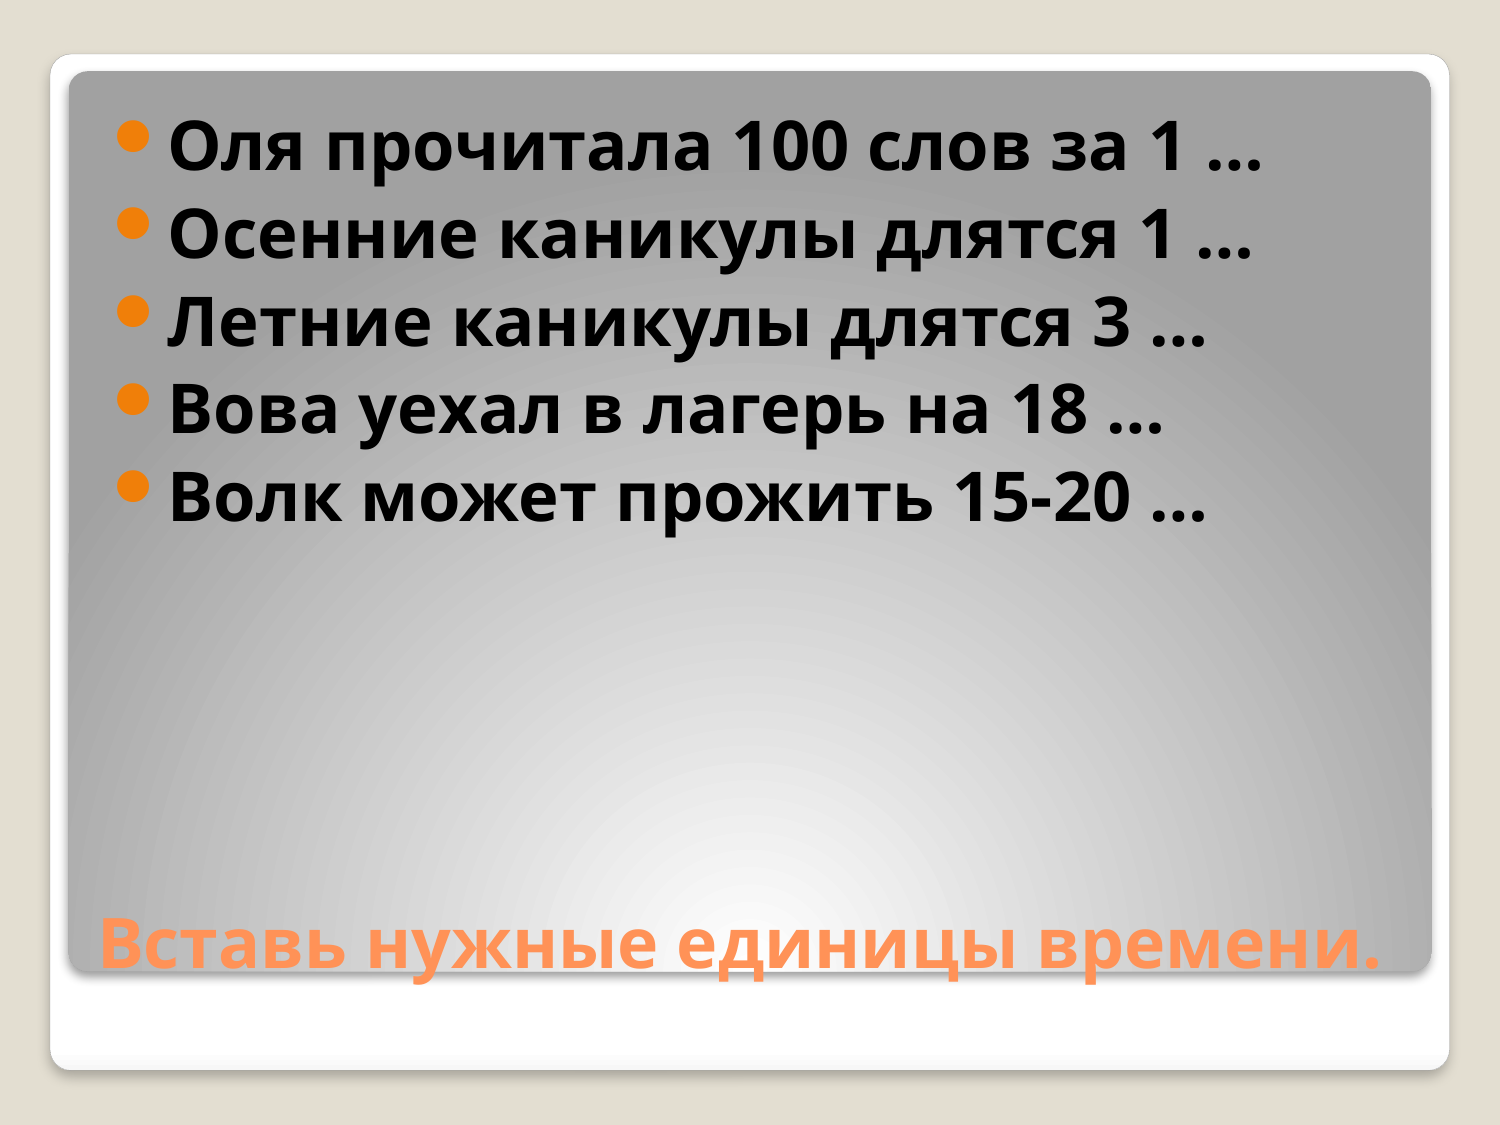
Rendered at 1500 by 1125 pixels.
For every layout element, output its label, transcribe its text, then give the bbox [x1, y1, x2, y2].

list Оля прочитала 100 слов за 1 … Осенние каникулы длятся 1 … Летние каникулы длятся 3 … Вова уехал в лагерь на 18 … Волк может прожить 15-20 … [82, 86, 1425, 774]
title Вставь нужные единицы времени. [82, 817, 1425, 990]
